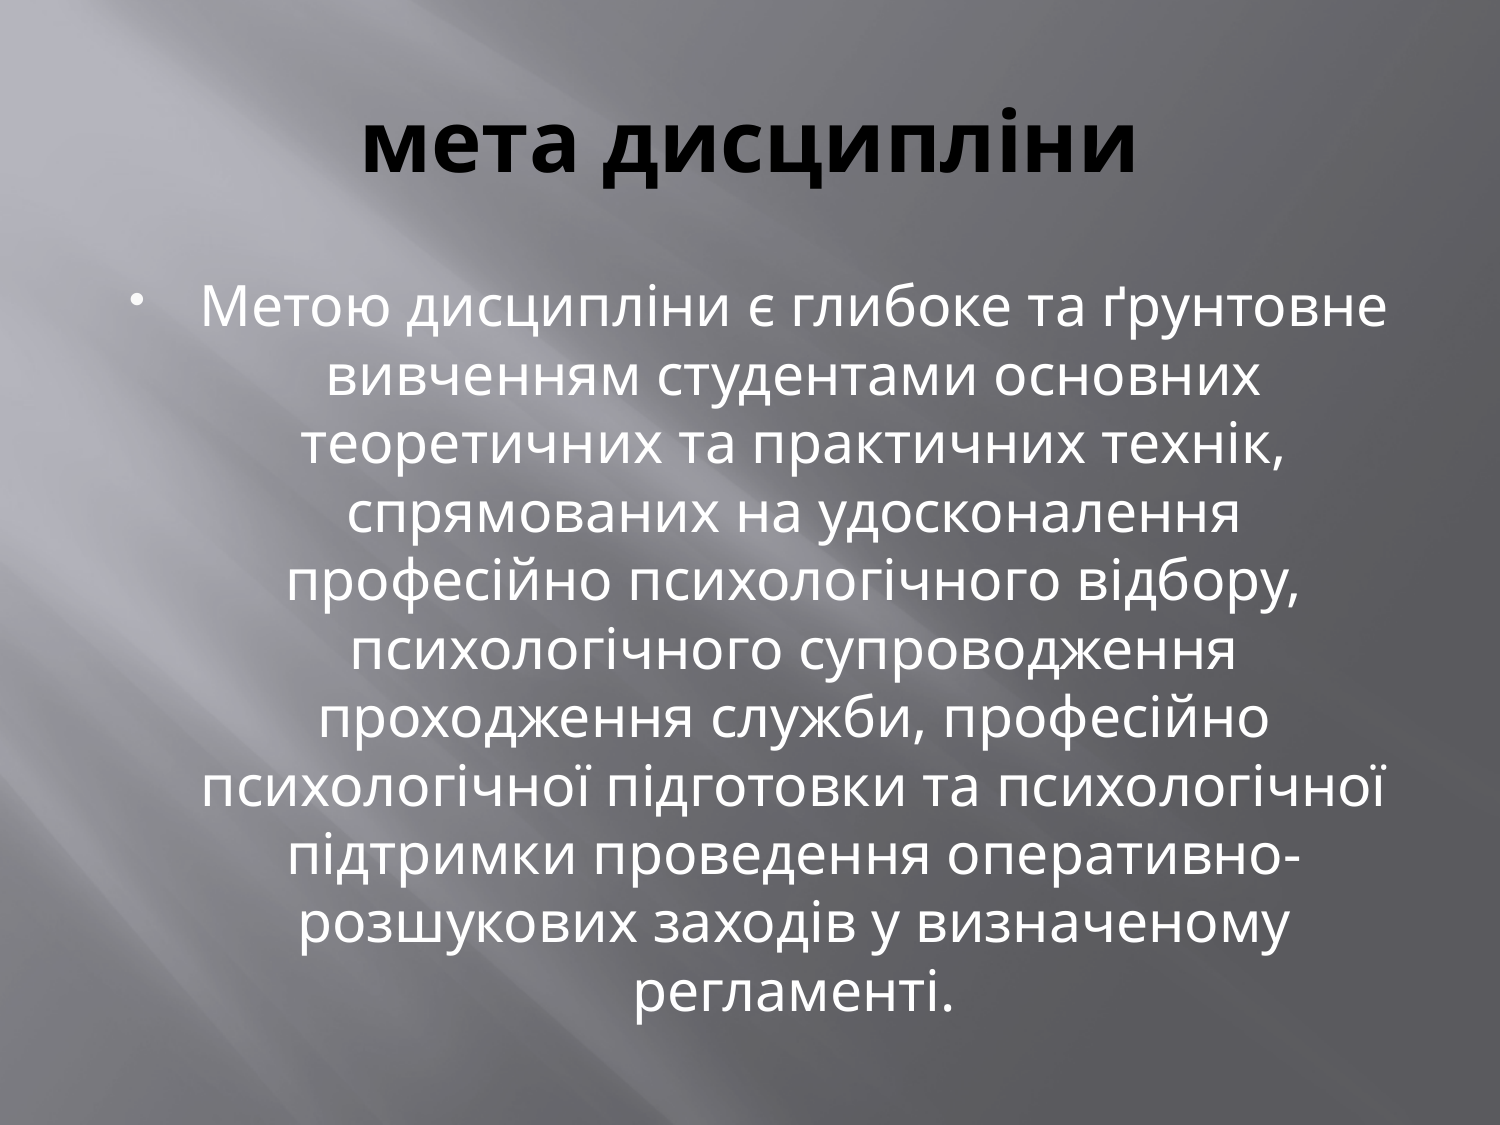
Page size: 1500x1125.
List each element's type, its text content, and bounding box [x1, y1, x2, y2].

list Метою дисципліни є глибоке та ґрунтовне вивченням студентами основних теоретичних та практичних технік, спрямованих на удосконалення професійно психологічного відбору, психологічного супроводження проходження служби, професійно психологічної підготовки та психологічної підтримки проведення оперативно-розшукових заходів у визначеному регламенті. [75, 262, 1425, 1035]
title мета дисципліни [75, 45, 1425, 233]
